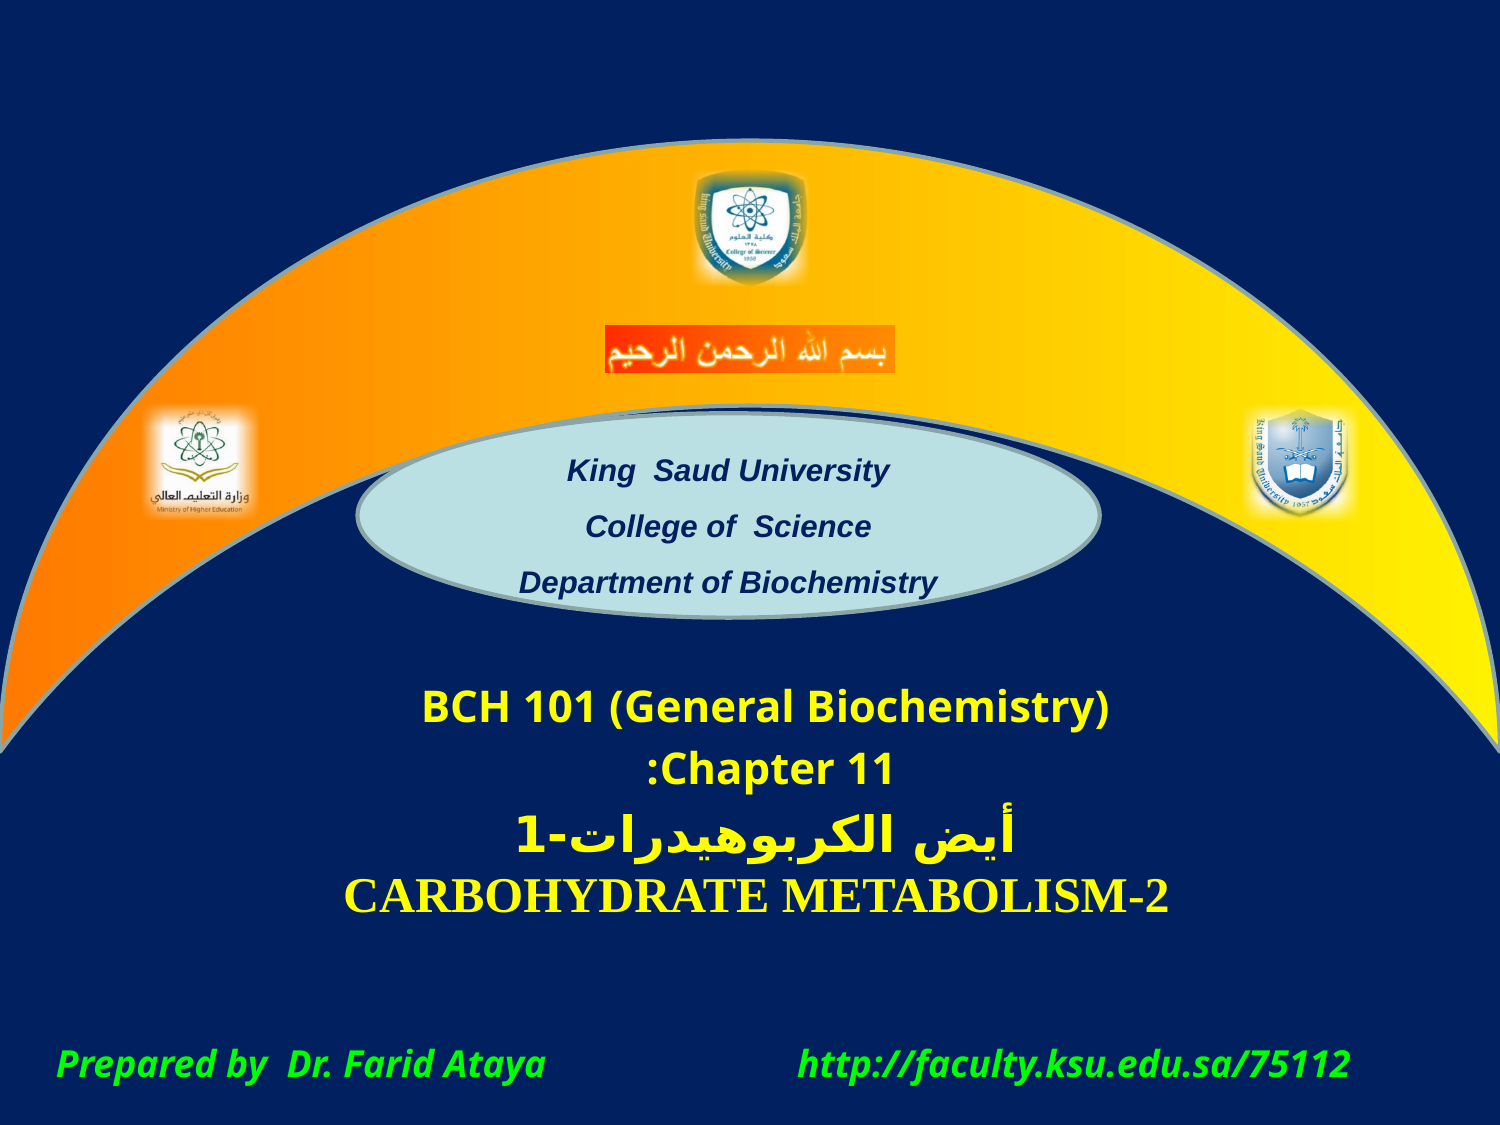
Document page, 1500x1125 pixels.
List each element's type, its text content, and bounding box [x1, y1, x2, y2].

text_box Prepared by Dr. Farid Ataya http://faculty.ksu.edu.sa/75112 [41, 1032, 1477, 1094]
subtitle BCH 101 (General Biochemistry) Chapter 11: أيض الكربوهيدرات-1 CARBOHYDRATE METABOLISM-2 [308, 671, 1223, 953]
picture [605, 325, 895, 373]
picture [1240, 402, 1360, 522]
picture [140, 402, 260, 521]
text_box King Saud University College of Science Department of Biochemistry [355, 411, 1102, 620]
picture [690, 167, 810, 287]
text_box [0, 138, 1500, 754]
